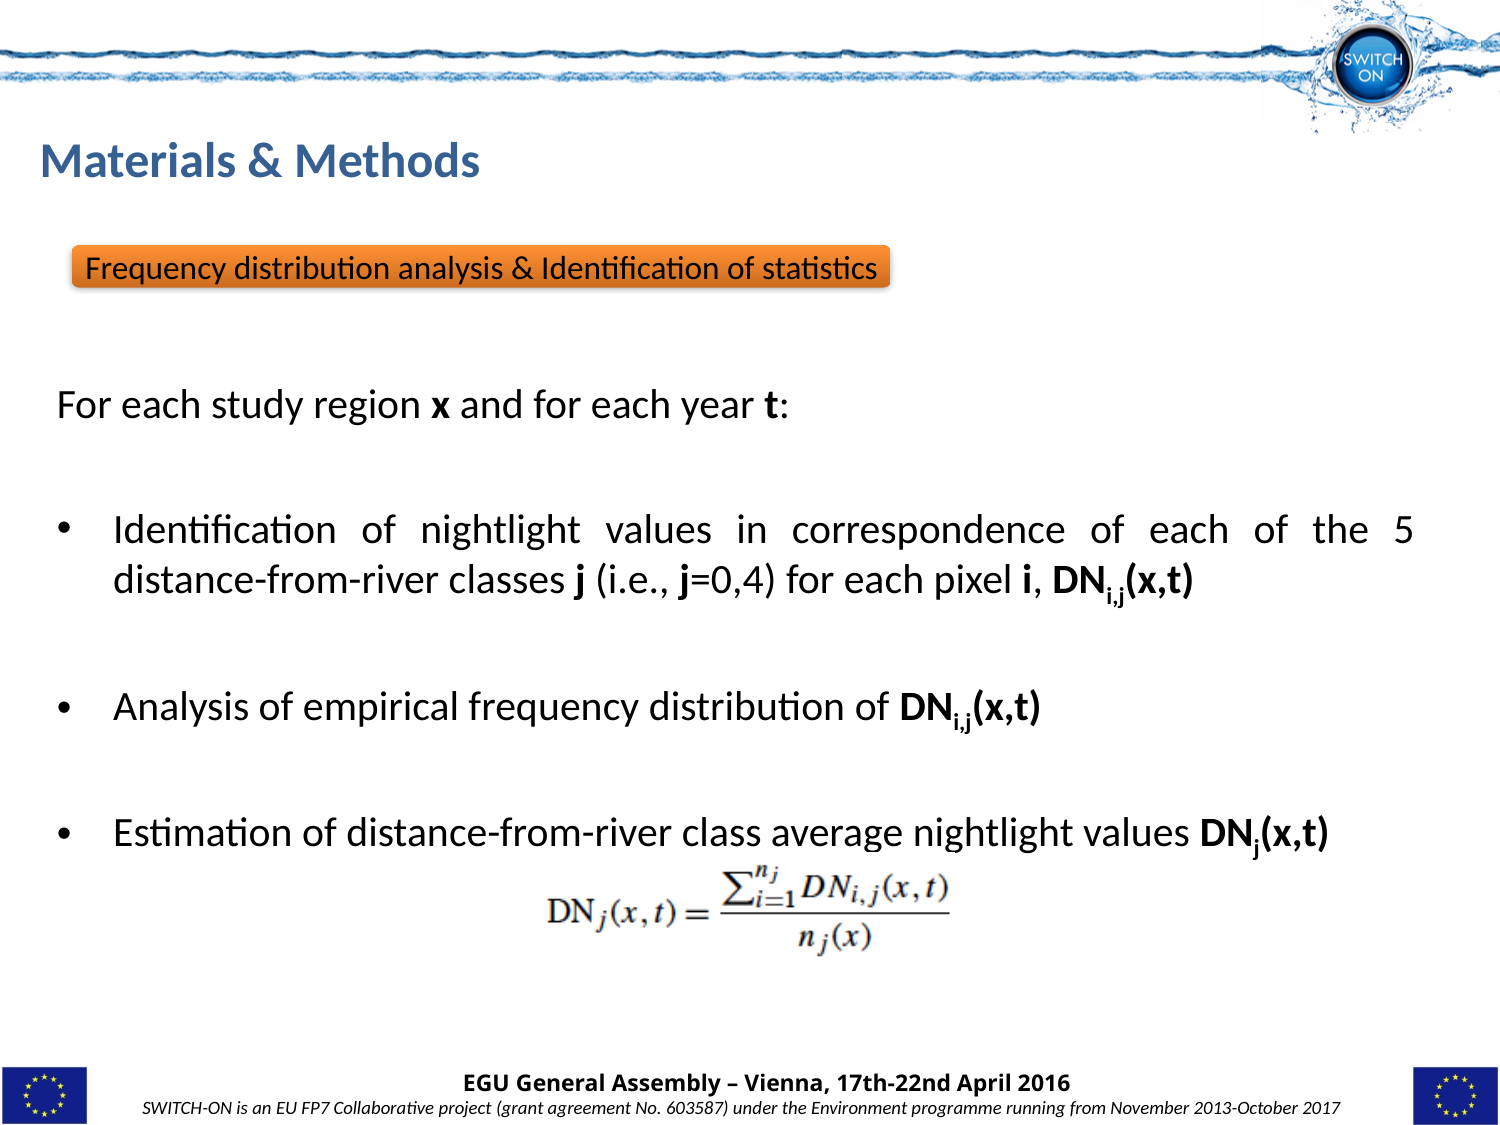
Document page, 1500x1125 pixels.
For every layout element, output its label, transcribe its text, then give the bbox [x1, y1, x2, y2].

text_box For each study region x and for each year t: Identification of nightlight values in correspondence of each of the 5 distance-from-river classes j (i.e., j=0,4) for each pixel i, DNi,j(x,t) Analysis of empirical frequency distribution of DNi,j(x,t) Estimation of distance-from-river class average nightlight values DNj(x,t) [42, 319, 1431, 869]
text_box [0, 245, 980, 291]
text_box Materials & Methods [24, 149, 1476, 196]
picture [1410, 1065, 1499, 1125]
picture [0, 1065, 88, 1125]
picture [545, 852, 955, 970]
text_box EGU General Assembly – Vienna, 17th-22nd April 2016 SWITCH-ON is an EU FP7 Collaborative project (grant agreement No. 603587) under the Environment programme running from November 2013-October 2017 [136, 1062, 1399, 1123]
picture [0, 0, 1500, 140]
